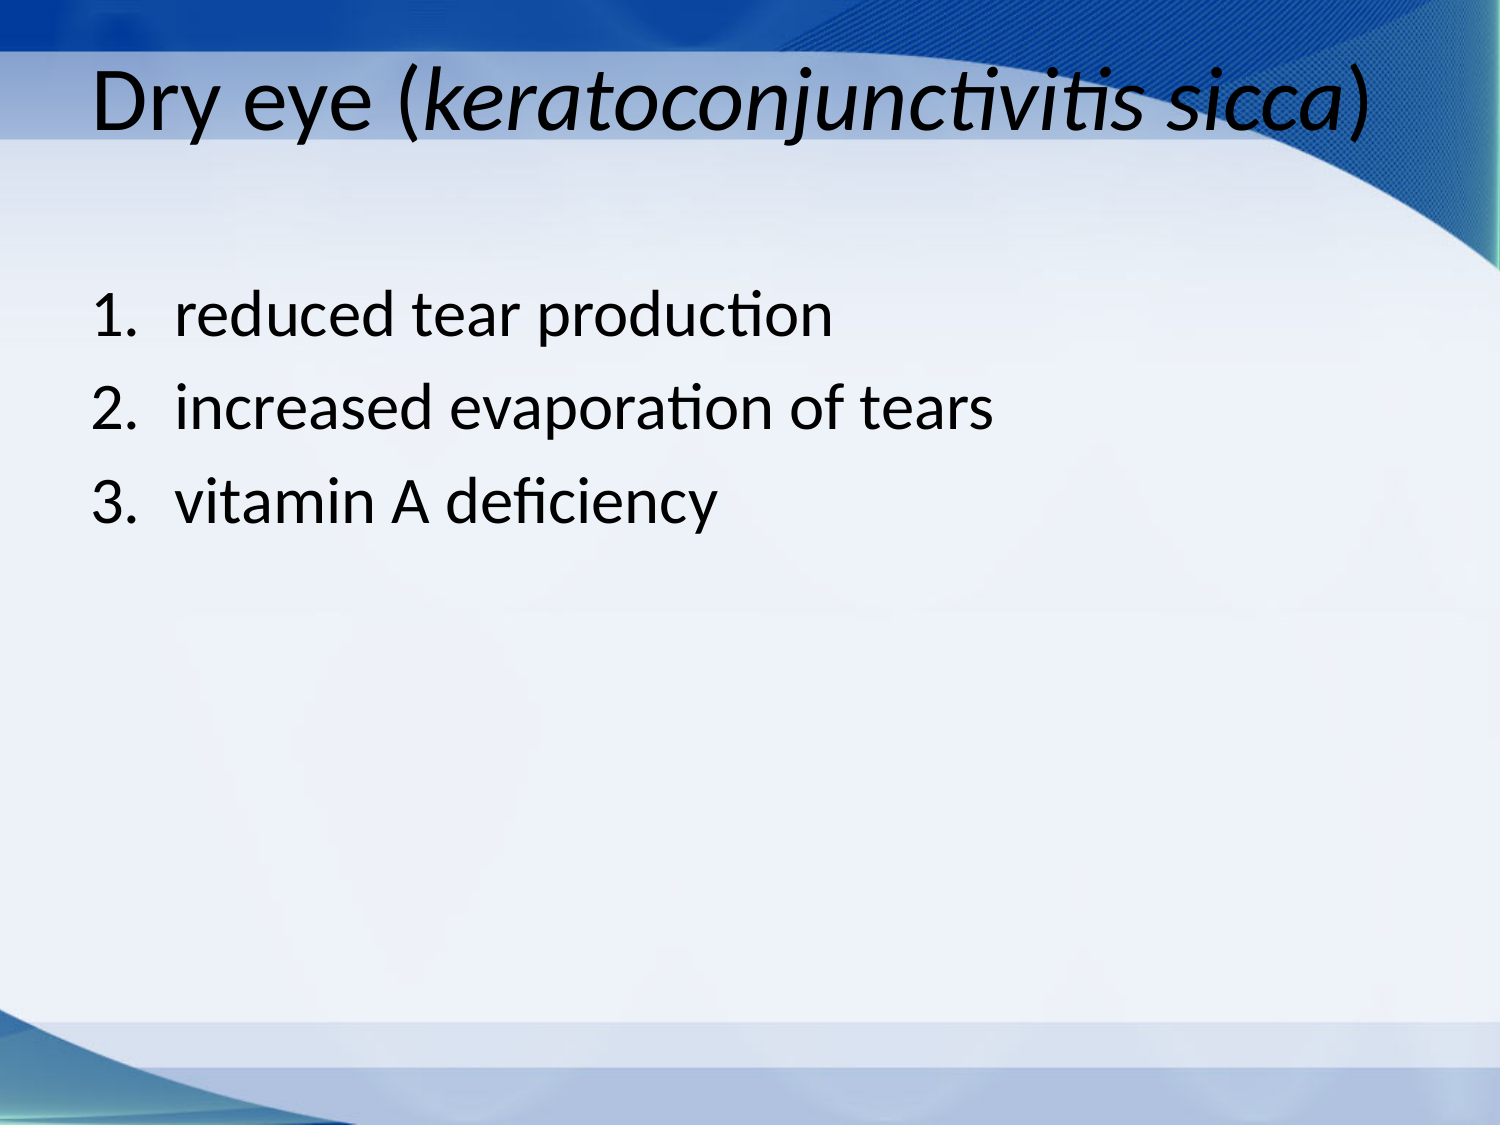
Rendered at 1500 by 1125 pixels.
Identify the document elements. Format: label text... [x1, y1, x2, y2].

picture [0, 0, 1500, 1125]
list reduced tear production increased evaporation of tears vitamin A deficiency [75, 262, 1425, 1005]
title Dry eye (keratoconjunctivitis sicca) [76, 0, 1427, 188]
